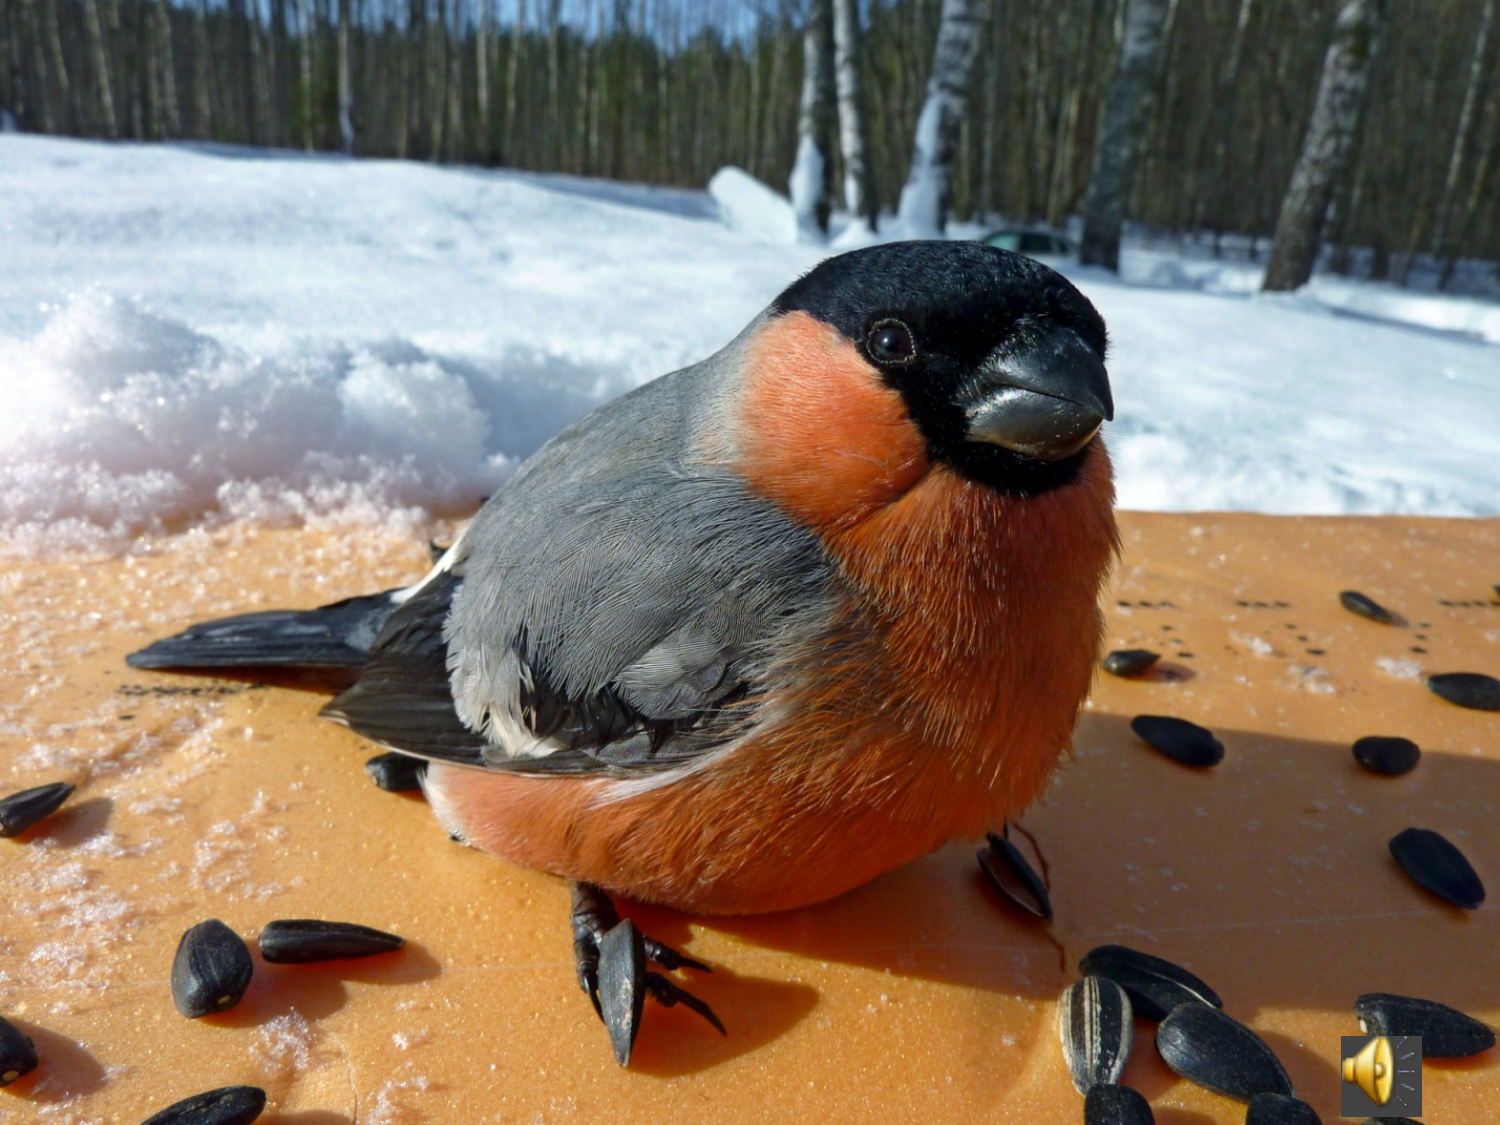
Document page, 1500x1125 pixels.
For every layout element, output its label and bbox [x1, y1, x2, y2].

picture [1340, 1034, 1424, 1118]
list [0, 0, 1500, 1125]
